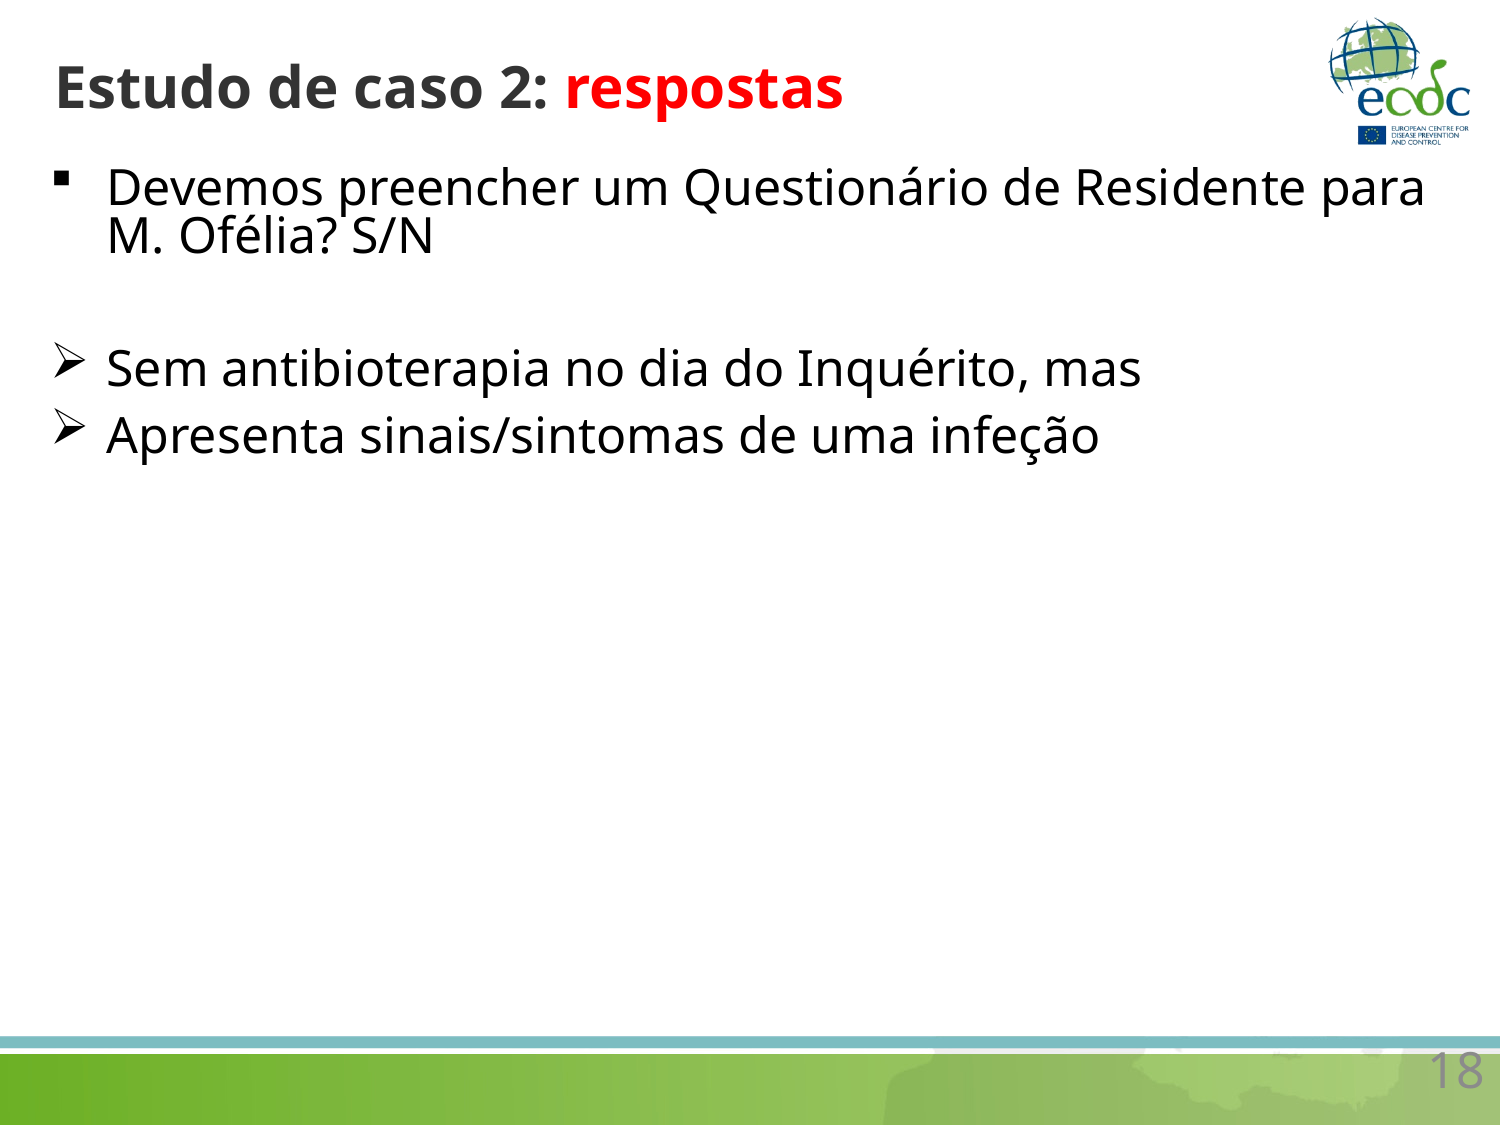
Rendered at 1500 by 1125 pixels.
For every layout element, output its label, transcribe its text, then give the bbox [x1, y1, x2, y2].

list Devemos preencher um Questionário de Residente para M. Ofélia? S/N Sem antibioterapia no dia do Inquérito, mas Apresenta sinais/sintomas de uma infeção [49, 166, 1450, 1015]
picture [1328, 17, 1473, 148]
title Estudo de caso 2: respostas [54, 58, 1405, 152]
slide_number 18 [1149, 1042, 1500, 1103]
picture [0, 1036, 1500, 1125]
